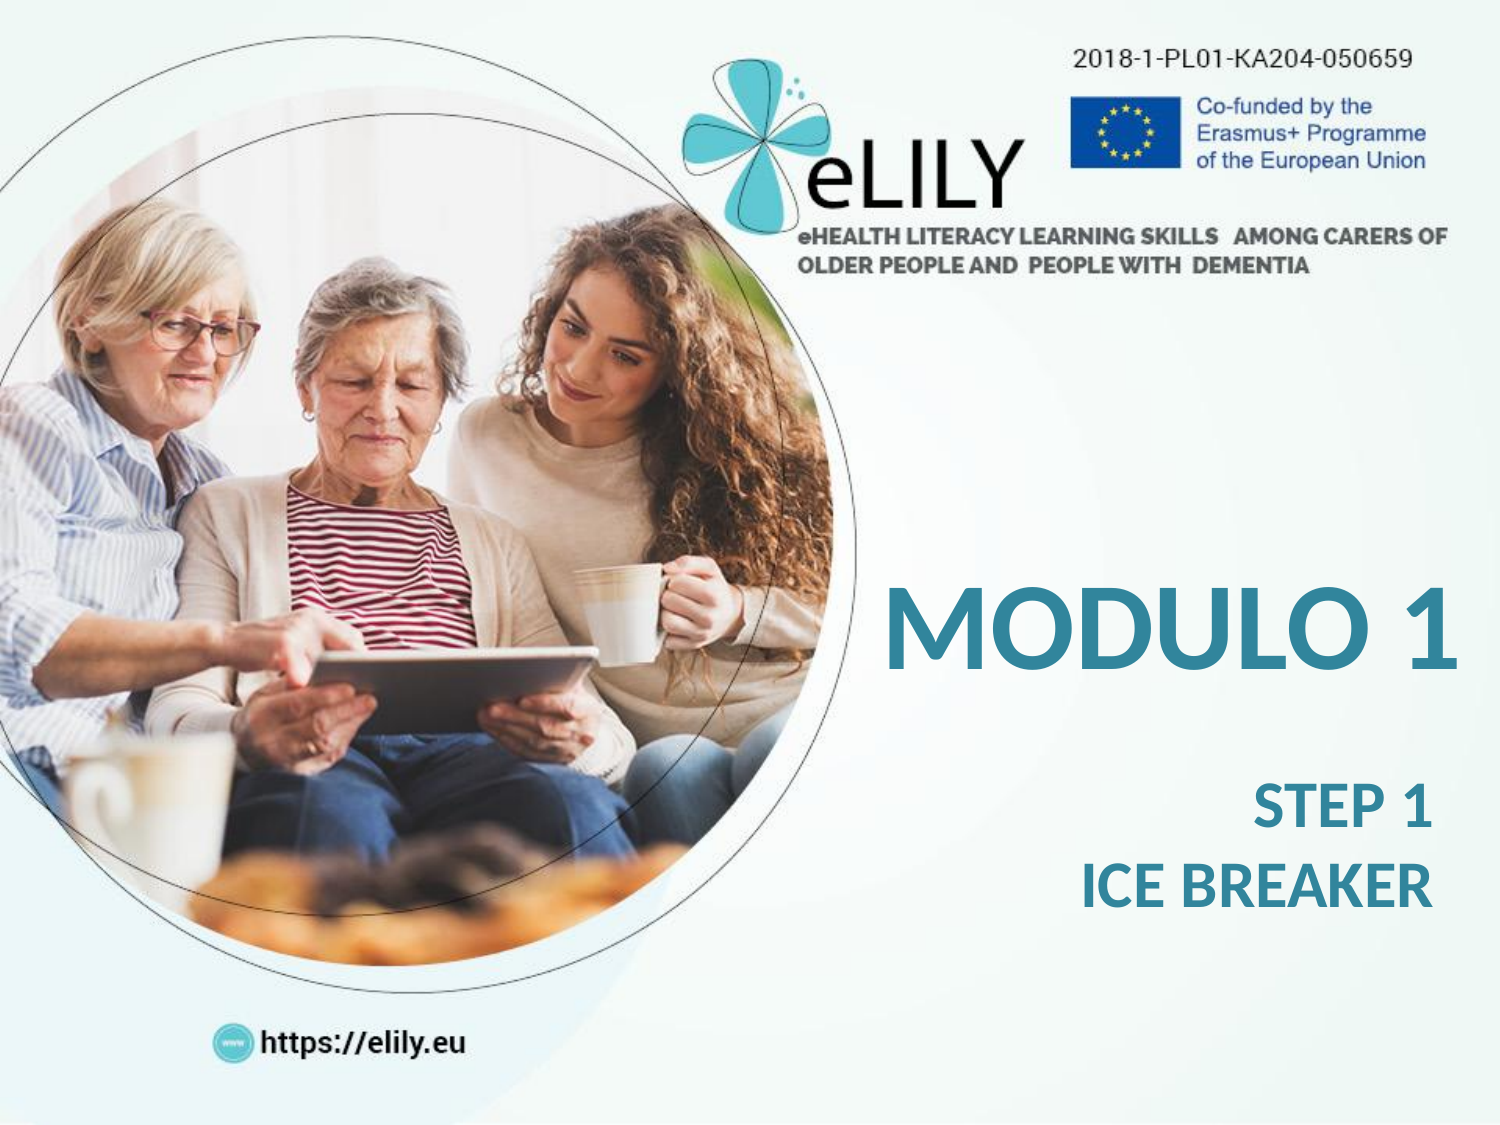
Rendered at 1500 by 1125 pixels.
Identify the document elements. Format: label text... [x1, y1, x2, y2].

picture [0, 0, 1500, 1125]
text_box STEP 1 ICE BREAKER [699, 673, 1450, 929]
text_box MODULO 1 [866, 537, 1478, 703]
